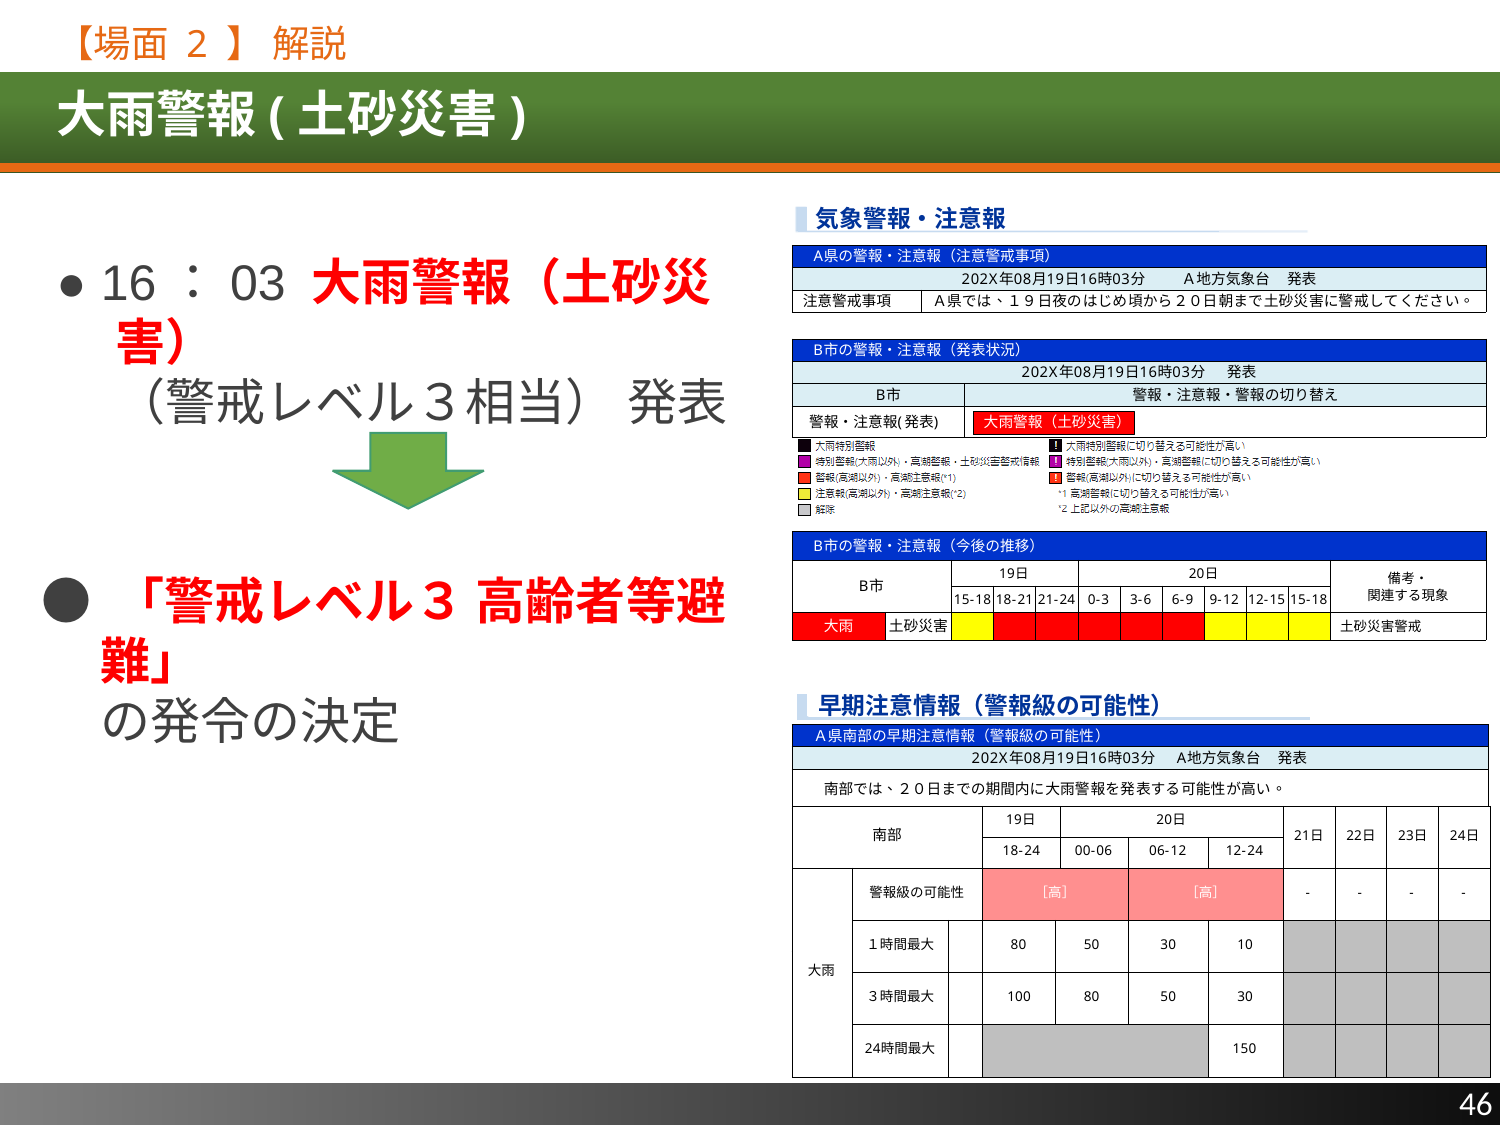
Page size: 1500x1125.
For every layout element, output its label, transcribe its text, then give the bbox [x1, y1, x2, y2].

text_box ● 「警戒レベル３ 高齢者等避難」 の発令の決定 [41, 562, 790, 757]
text_box [332, 431, 485, 510]
text_box ● 16：03 大雨警報（土砂災害） （警戒レベル３相当） 発表 [41, 243, 775, 438]
slide_number 46 [1170, 1072, 1500, 1125]
picture [790, 198, 1492, 1078]
text_box 【場面 2 】 解説 [41, 17, 1336, 63]
title 大雨警報(土砂災害) [41, 63, 1336, 173]
